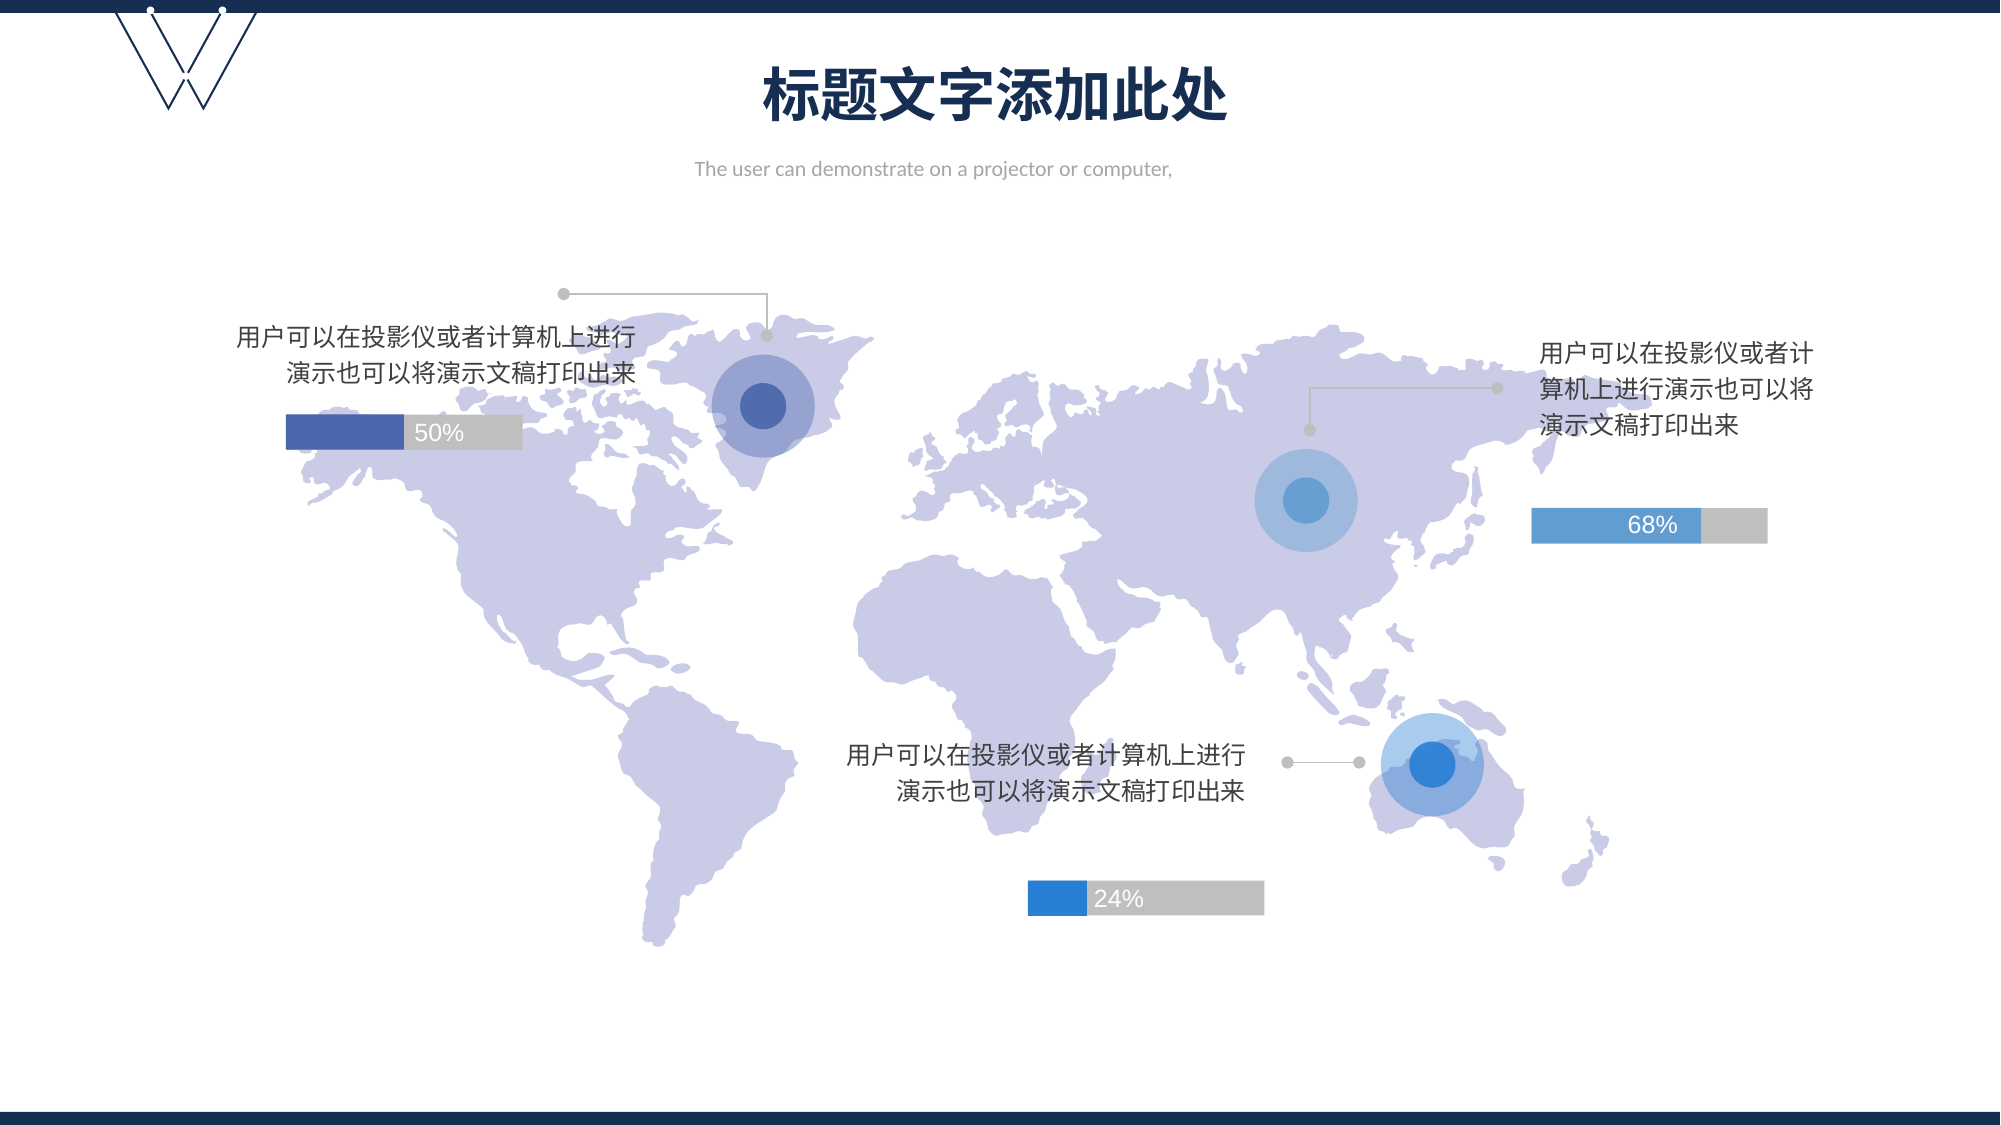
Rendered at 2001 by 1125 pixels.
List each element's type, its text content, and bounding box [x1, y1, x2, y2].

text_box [285, 292, 1768, 947]
text_box 用户可以在投影仪或者计算机上进行演示也可以将演示文稿打印出来 [1768, 323, 1848, 447]
text_box 标题文字添加此处 [747, 41, 1253, 136]
text_box 用户可以在投影仪或者计算机上进行演示也可以将演示文稿打印出来 [197, 308, 285, 395]
text_box The user can demonstrate on a projector or computer, [679, 143, 1320, 189]
